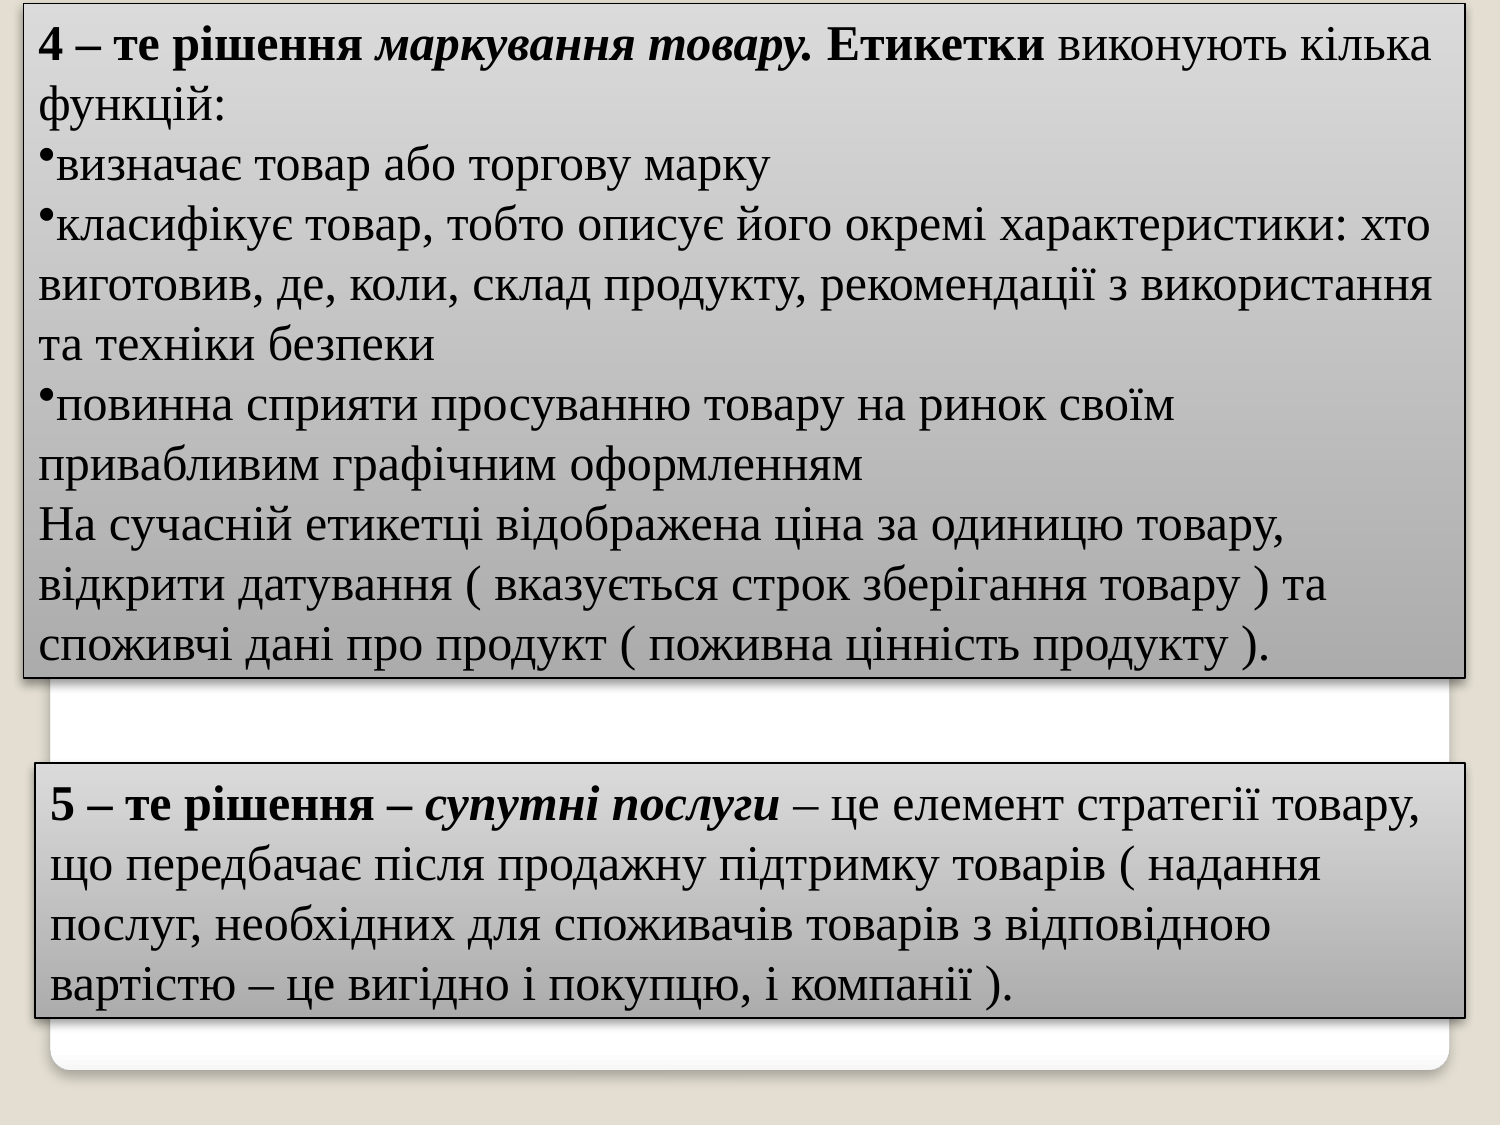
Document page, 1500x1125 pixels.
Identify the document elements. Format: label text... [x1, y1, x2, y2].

text_box 4 – те рішення маркування товару. Етикетки виконують кілька функцій: визначає товар або торгову марку класифікує товар, тобто описує його окремі характеристики: хто виготовив, де, коли, склад продукту, рекомендації з використання та техніки безпеки повинна сприяти просуванню товару на ринок своїм привабливим графічним оформленням На сучасній етикетці відображена ціна за одиницю товару, відкрити датування ( вказується строк зберігання товару ) та споживчі дані про продукт ( поживна цінність продукту ). [23, 3, 1466, 679]
text_box 5 – те рішення – супутні послуги – це елемент стратегії товару, що передбачає після продажну підтримку товарів ( надання послуг, необхідних для споживачів товарів з відповідною вартістю – це вигідно і покупцю, і компанії ). [34, 762, 1466, 1019]
